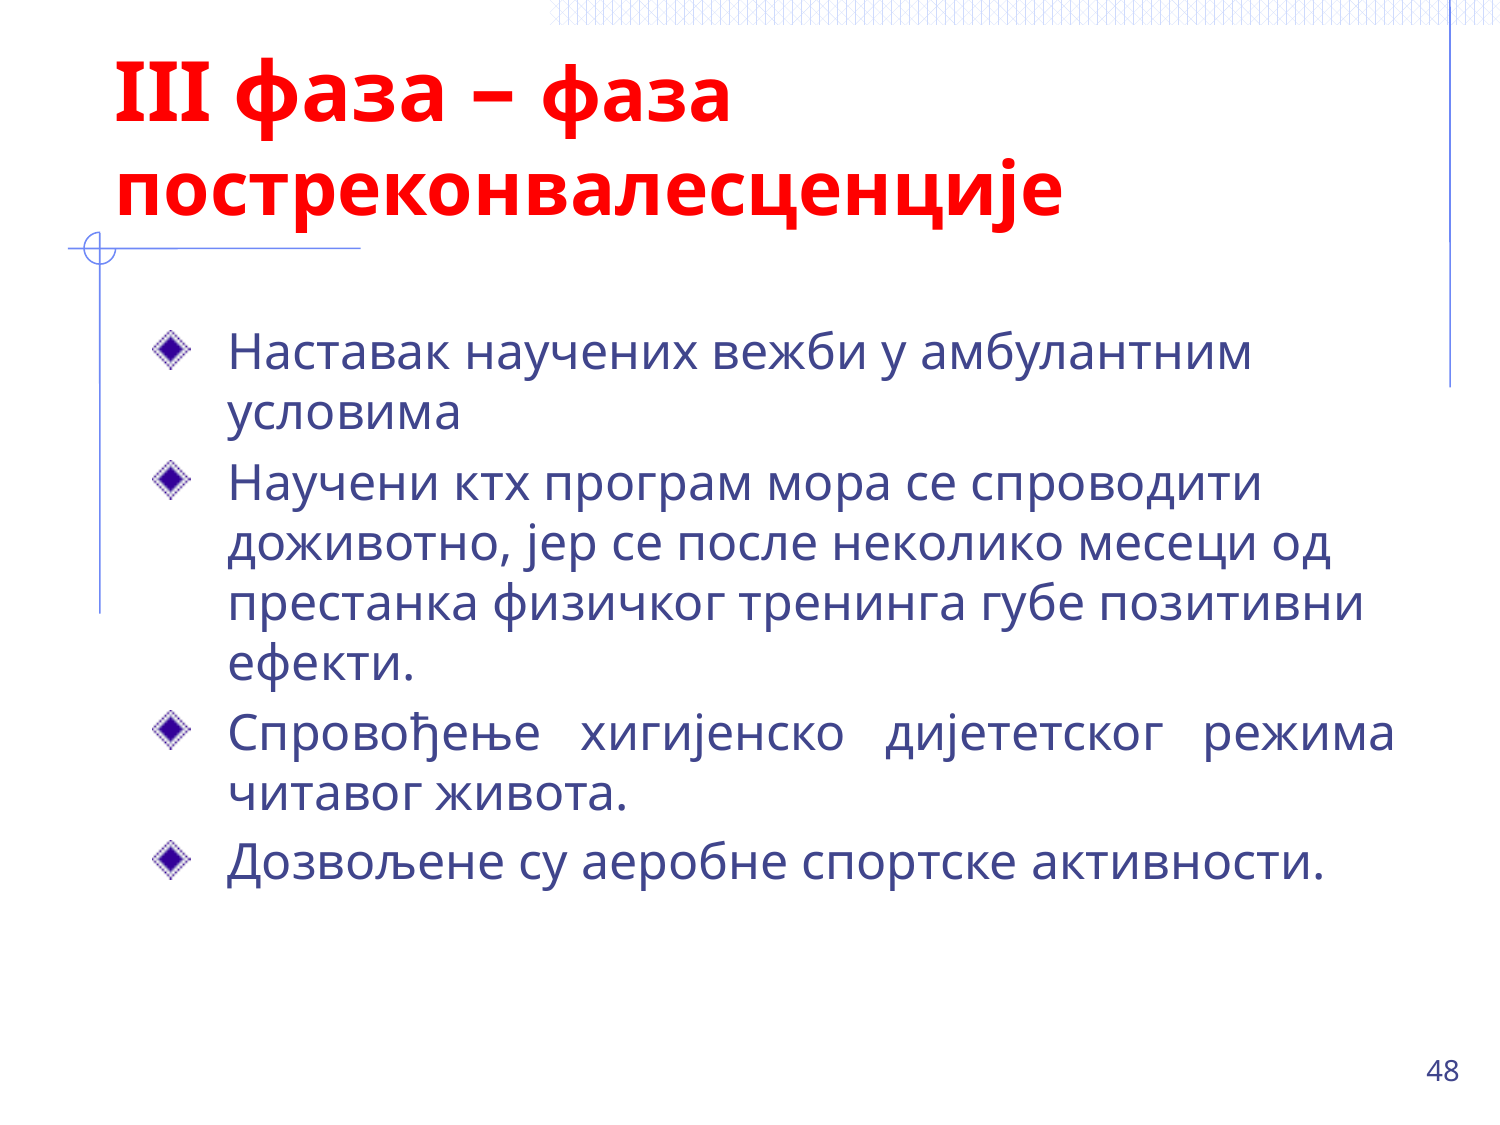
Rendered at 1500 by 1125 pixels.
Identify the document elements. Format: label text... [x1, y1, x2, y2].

picture [152, 330, 191, 370]
slide_number 48 [1162, 1025, 1475, 1100]
picture [152, 460, 191, 500]
picture [152, 840, 191, 880]
list Наставак научених вежби у амбулантним условима Научени ктх програм мора се спроводити доживотно, јер се после неколико месеци од престанка физичког тренинга губе позитивни ефекти. Спровођење хигијенско дијететског режима читавог живота. Дозвољене су аеробне спортске активности. [137, 312, 1413, 988]
picture [152, 710, 191, 750]
title III фаза – фаза постреконвалесценције [99, 49, 1376, 238]
